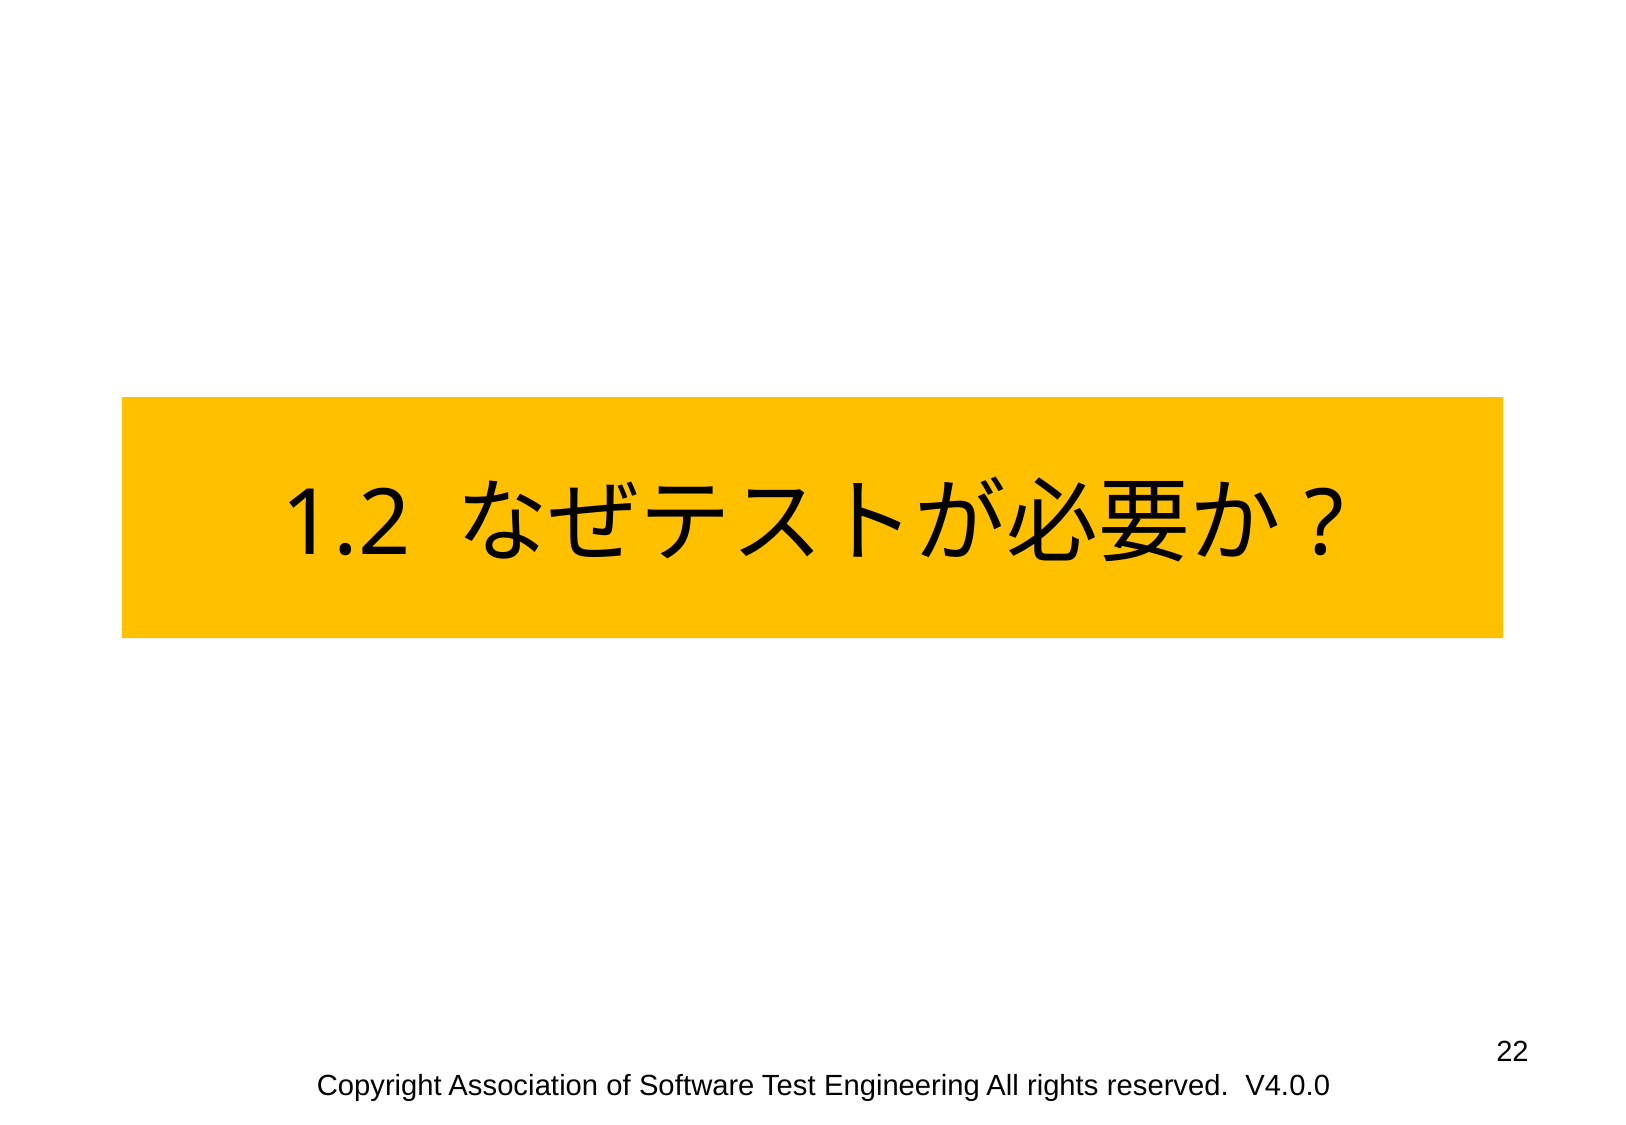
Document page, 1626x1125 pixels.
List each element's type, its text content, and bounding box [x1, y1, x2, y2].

footer Copyright Association of Software Test Engineering All rights reserved. V4.0.0 [233, 1058, 1164, 1103]
text_box 1.2 なぜテストが必要か? [121, 397, 1504, 639]
slide_number ‹#› [1164, 1024, 1544, 1103]
